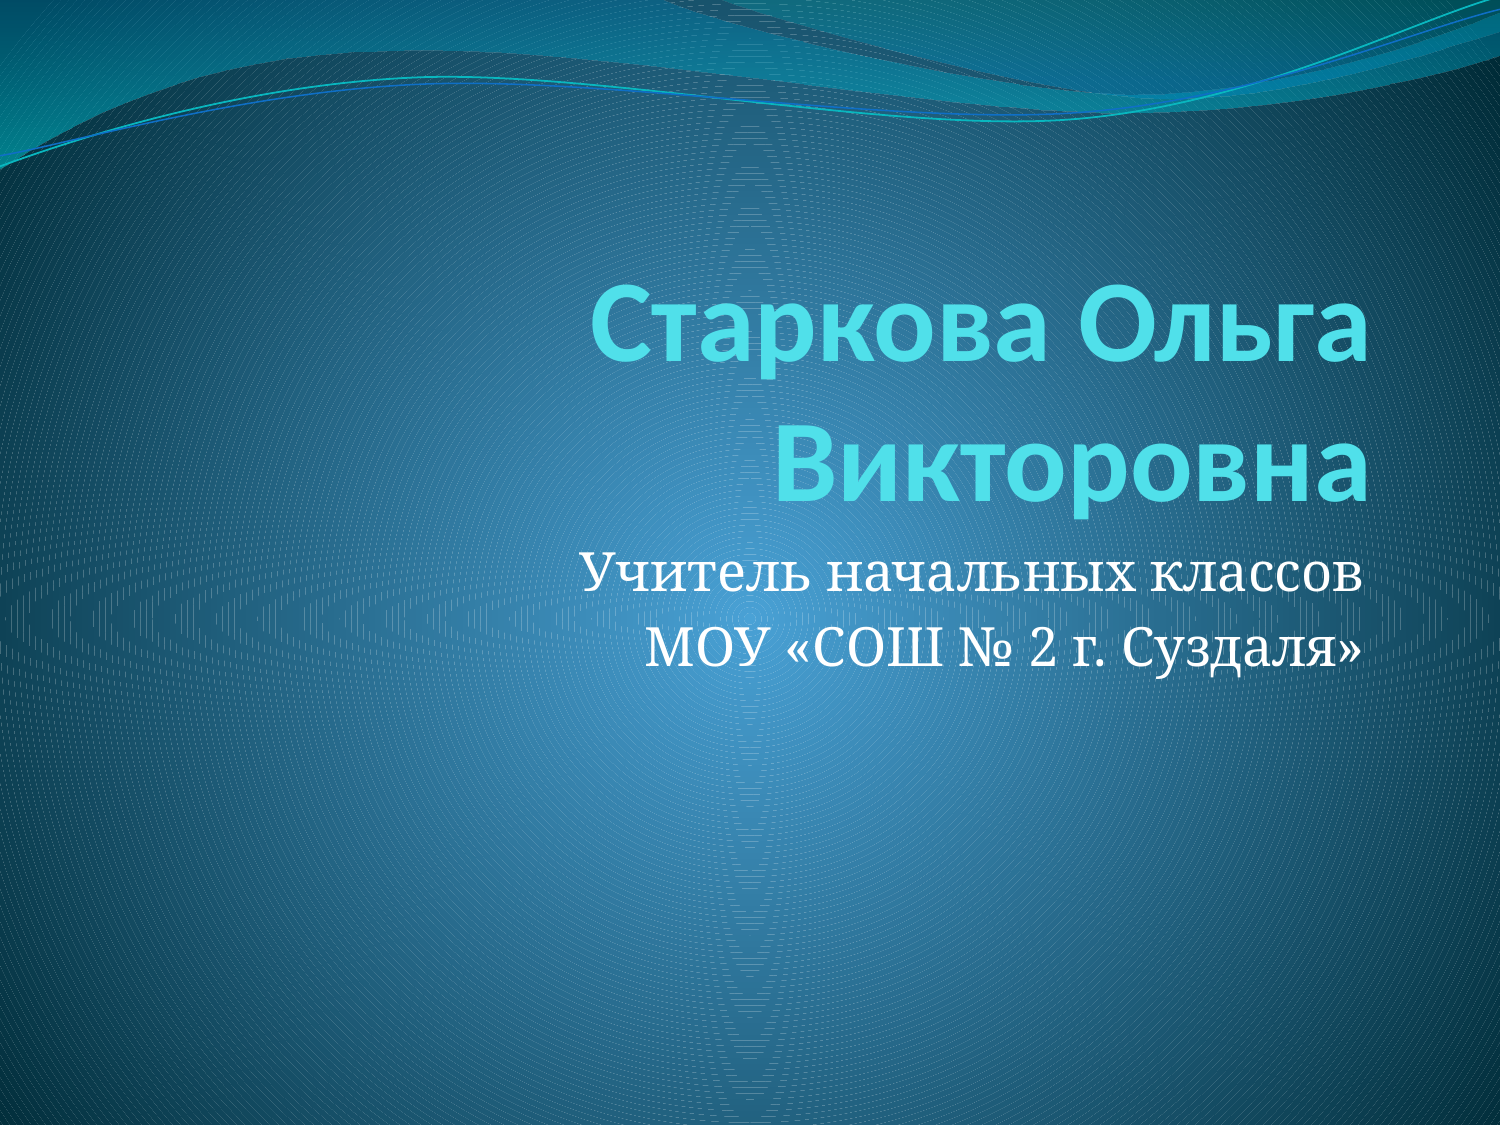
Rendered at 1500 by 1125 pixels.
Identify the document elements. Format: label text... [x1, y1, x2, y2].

subtitle Учитель начальных классов МОУ «СОШ № 2 г. Суздаля» [87, 529, 1376, 818]
title Старкова Ольга Викторовна [87, 224, 1376, 525]
